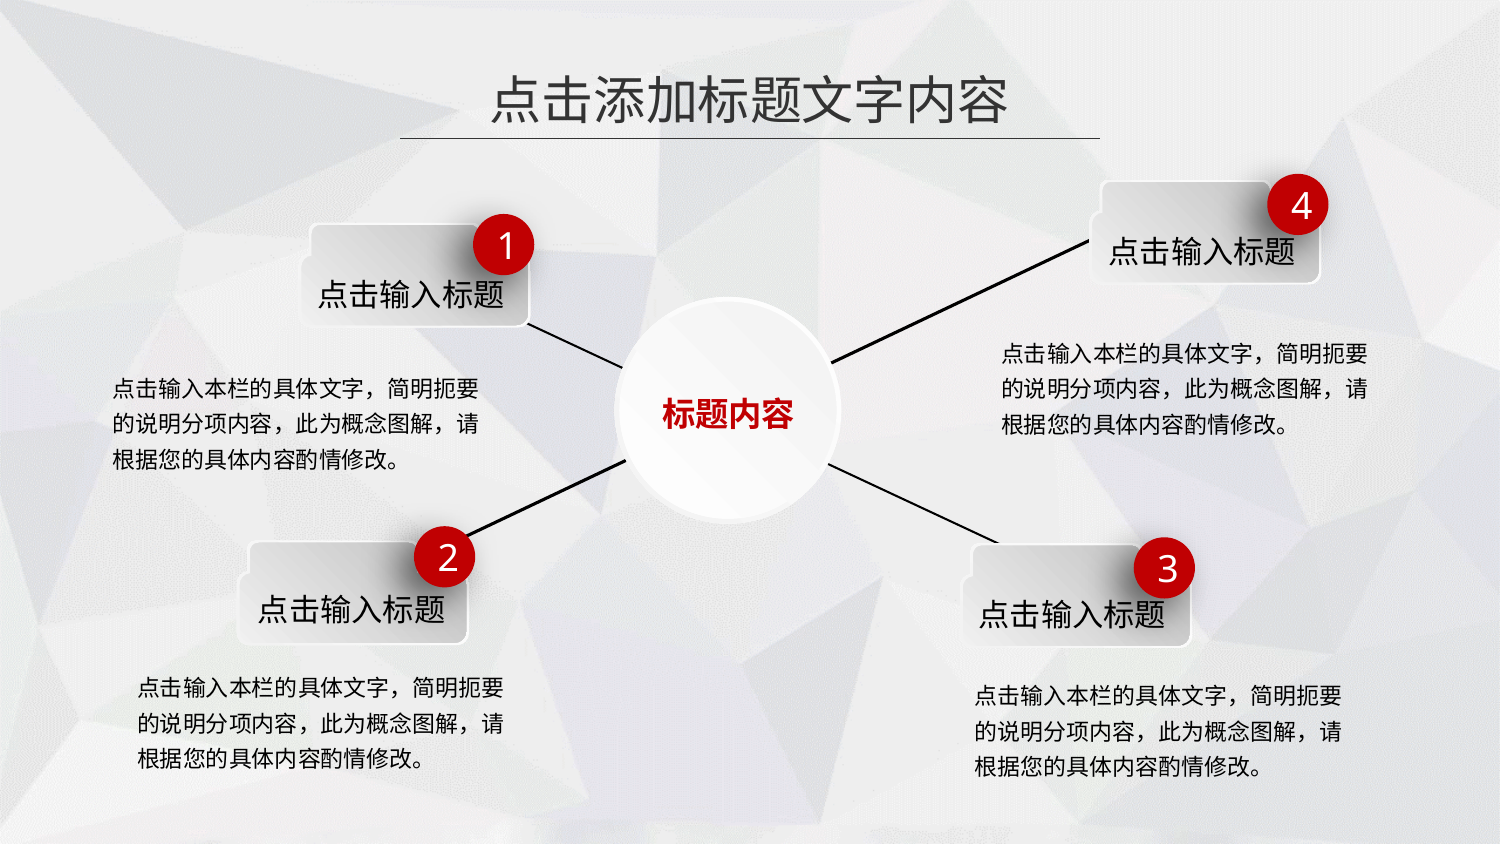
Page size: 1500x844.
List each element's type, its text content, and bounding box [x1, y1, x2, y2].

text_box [959, 543, 1193, 649]
text_box 4 [1327, 189, 1331, 220]
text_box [236, 540, 470, 646]
text_box 点击添加标题文字内容 [472, 60, 1028, 137]
picture [0, 0, 1500, 844]
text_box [614, 296, 842, 524]
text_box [1089, 179, 1322, 285]
text_box 点击输入本栏的具体文字，简明扼要的说明分项内容，此为概念图解，请根据您的具体内容酌情修改。 [1113, 323, 1388, 446]
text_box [358, 231, 1108, 588]
text_box 3 [1145, 535, 1183, 541]
text_box 4 [1278, 171, 1318, 178]
text_box 点击输入本栏的具体文字，简明扼要的说明分项内容，此为概念图解，请根据您的具体内容酌情修改。 [122, 658, 524, 780]
text_box 1 [480, 211, 527, 221]
text_box 点击输入本栏的具体文字，简明扼要的说明分项内容，此为概念图解，请根据您的具体内容酌情修改。 [959, 665, 1362, 788]
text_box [298, 222, 531, 328]
text_box 点击输入本栏的具体文字，简明扼要的说明分项内容，此为概念图解，请根据您的具体内容酌情修改。 [97, 358, 353, 481]
